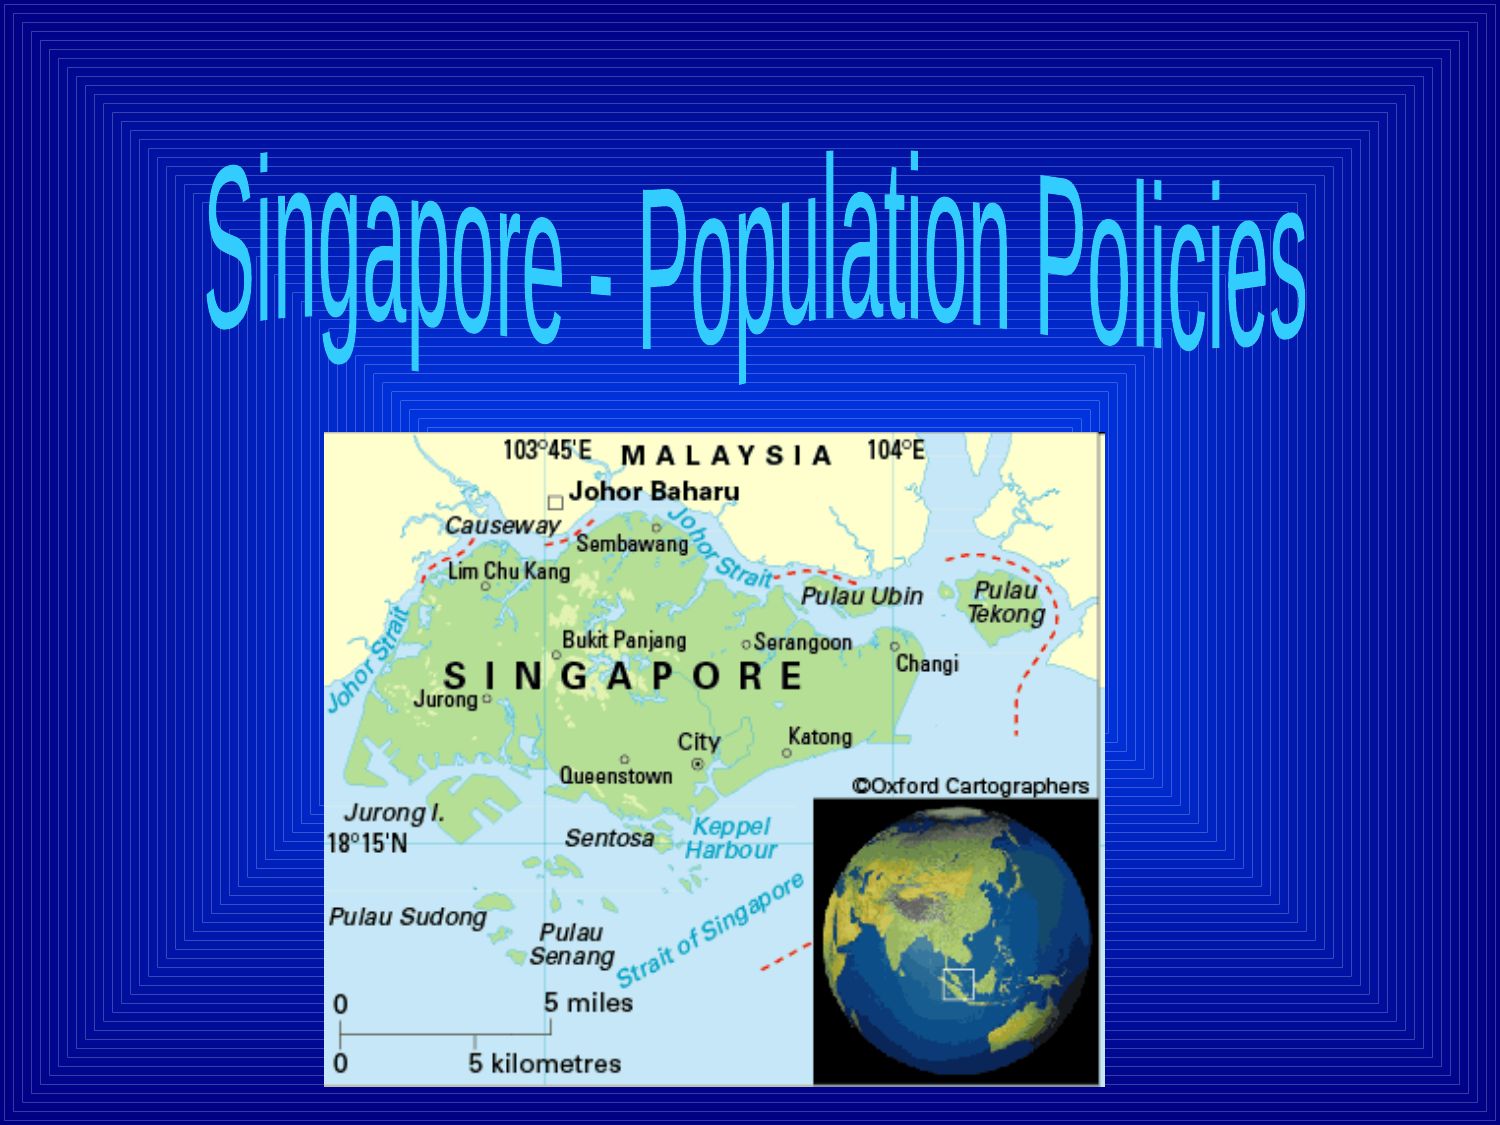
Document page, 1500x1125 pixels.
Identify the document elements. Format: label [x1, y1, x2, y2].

picture [324, 432, 1105, 1087]
